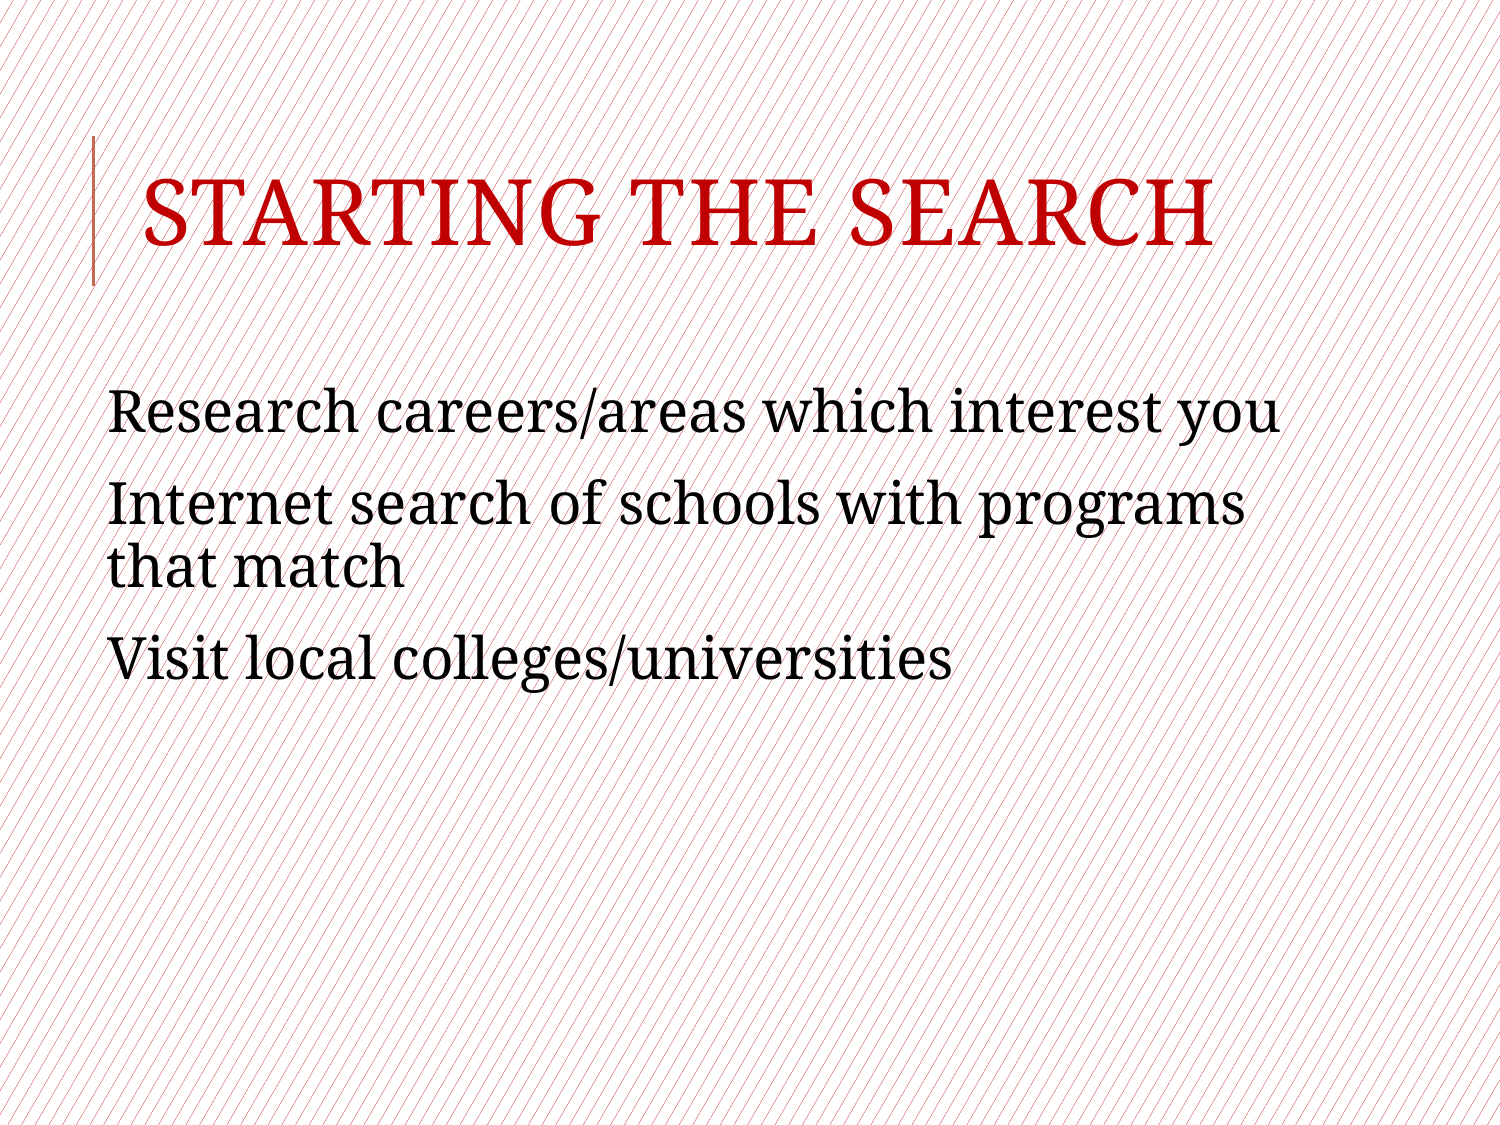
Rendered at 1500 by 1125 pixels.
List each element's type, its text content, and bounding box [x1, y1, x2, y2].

title Starting the search [126, 96, 1322, 275]
list Research careers/areas which interest you Internet search of schools with programs that match Visit local colleges/universities [84, 275, 1364, 882]
